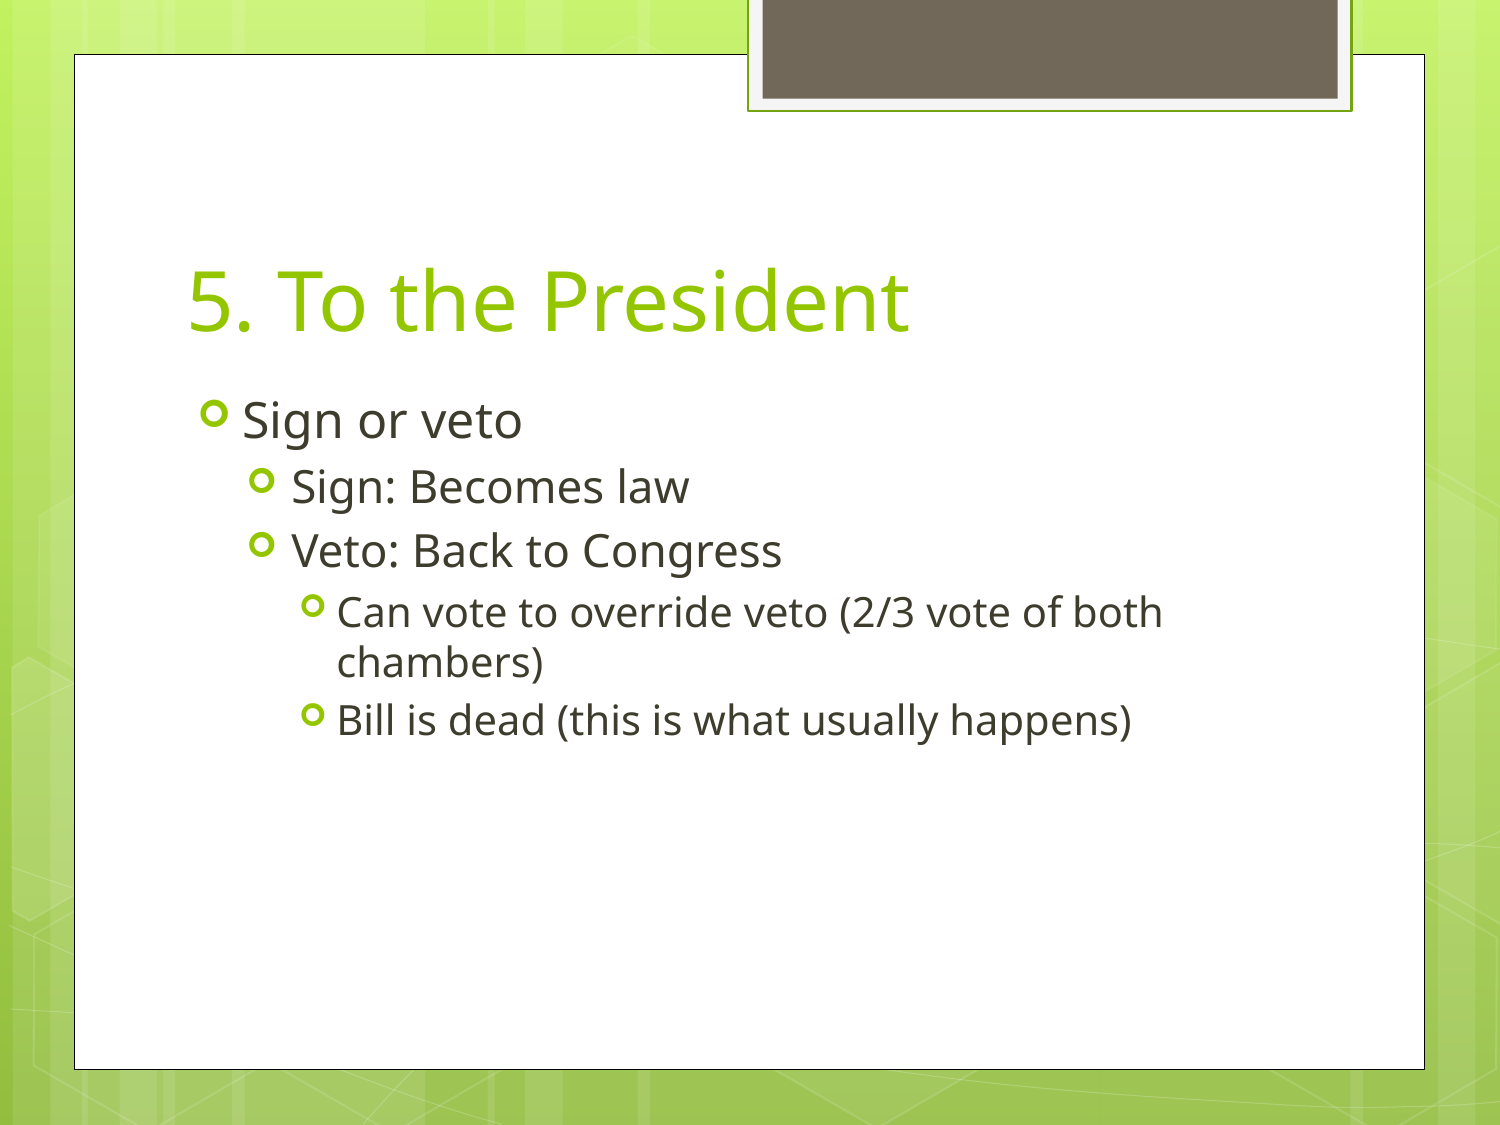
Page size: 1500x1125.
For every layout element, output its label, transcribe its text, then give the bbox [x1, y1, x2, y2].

list Sign or veto Sign: Becomes law Veto: Back to Congress Can vote to override veto (2/3 vote of both chambers) Bill is dead (this is what usually happens) [171, 381, 1283, 957]
title 5. To the President [171, 168, 1324, 357]
